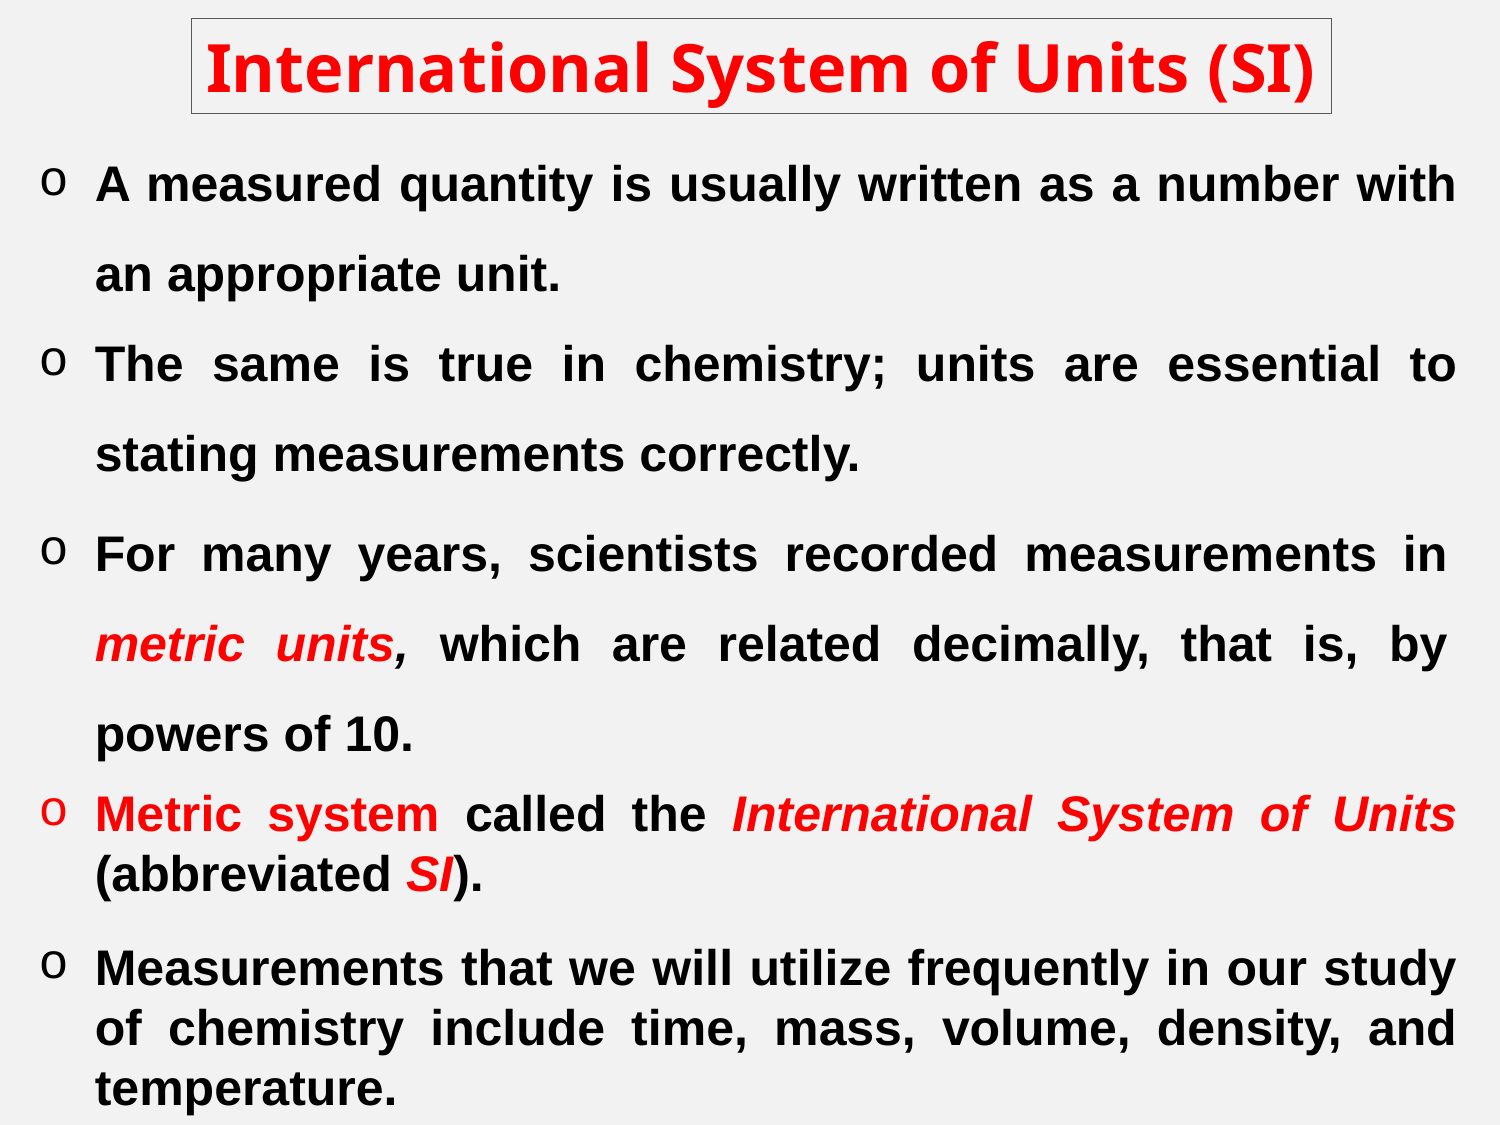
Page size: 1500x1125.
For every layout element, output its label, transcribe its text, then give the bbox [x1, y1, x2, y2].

text_box For many years, scientists recorded measurements in metric units, which are related decimally, that is, by powers of 10. [23, 483, 1463, 769]
text_box Measurements that we will utilize frequently in our study of chemistry include time, mass, volume, density, and temperature. [23, 928, 1473, 1123]
text_box International System of Units (SI) [191, 18, 1332, 114]
text_box A measured quantity is usually written as a number with an appropriate unit. The same is true in chemistry; units are essential to stating measurements correctly. [23, 114, 1473, 490]
text_box Metric system called the International System of Units (abbreviated SI). [23, 774, 1473, 910]
